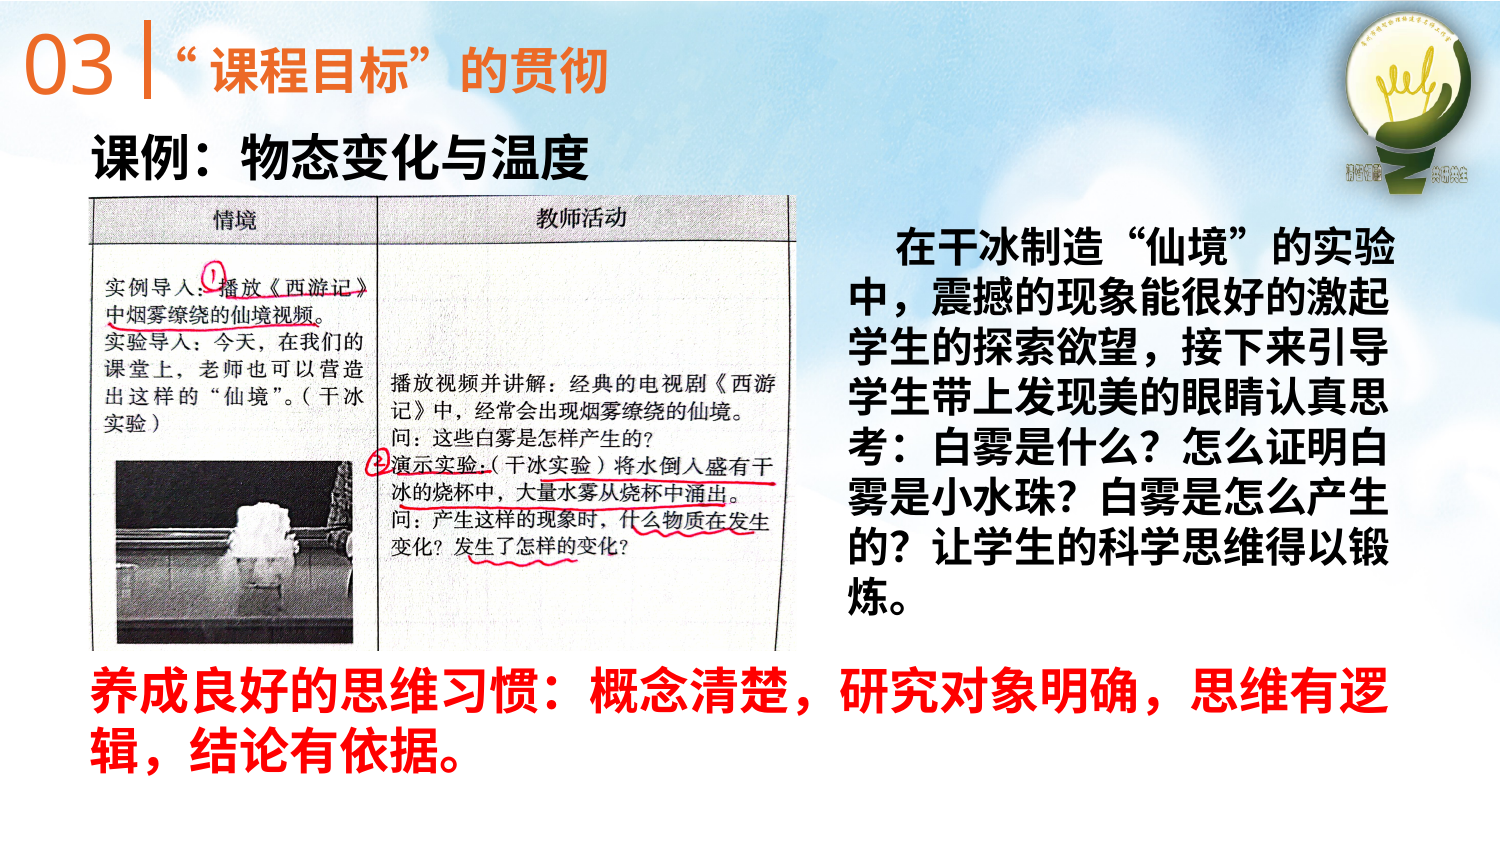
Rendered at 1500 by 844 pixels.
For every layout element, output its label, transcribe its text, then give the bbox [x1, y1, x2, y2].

text_box 课例：物态变化与温度 [76, 119, 606, 195]
picture [0, 0, 1500, 843]
text_box 养成良好的思维习惯：概念清楚，研究对象明确，思维有逻辑，结论有依据。 [75, 651, 1415, 787]
text_box 在干冰制造“仙境”的实验中，震撼的现象能很好的激起学生的探索欲望，接下来引导学生带上发现美的眼睛认真思考：白雾是什么？怎么证明白雾是小水珠？白雾是怎么产生的？让学生的科学思维得以锻炼。 [832, 213, 1436, 629]
text_box 03 [7, 3, 132, 119]
text_box “课程目标”的贯彻 [132, 32, 624, 107]
